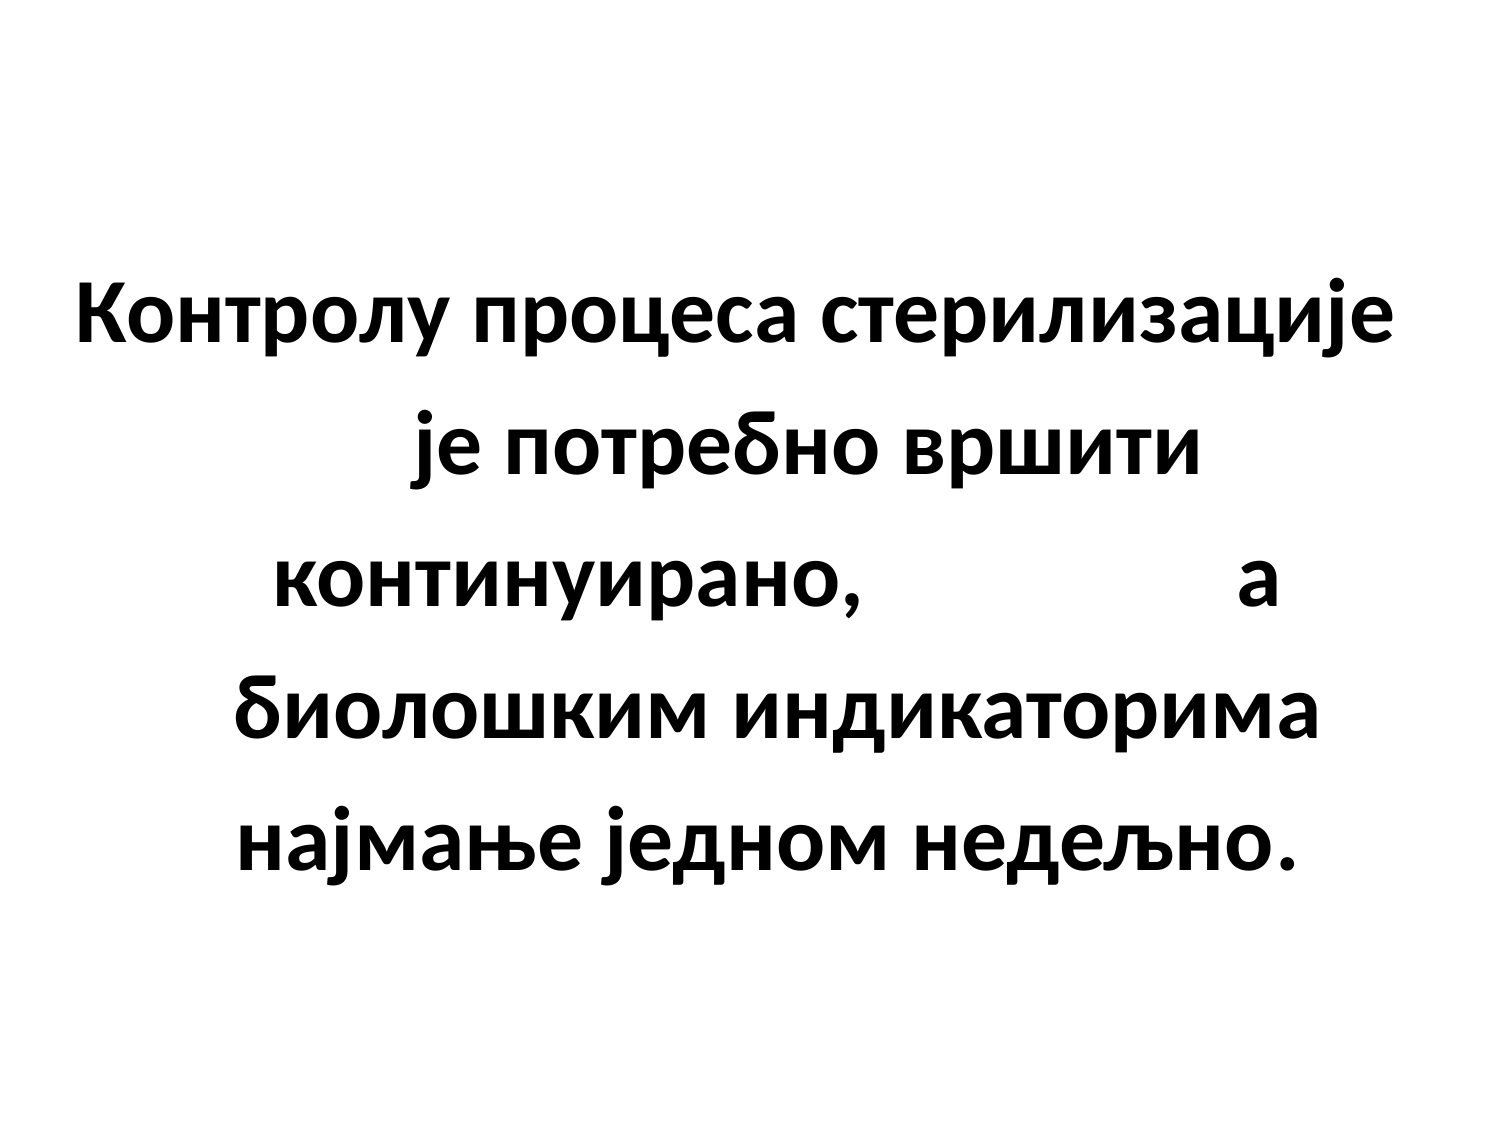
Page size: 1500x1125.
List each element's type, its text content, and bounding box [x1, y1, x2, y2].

text_box Контролу процеса стерилизације је потребно вршити континуирано, а биолошким индикаторима најмање једном недељно. [0, 125, 1500, 1125]
